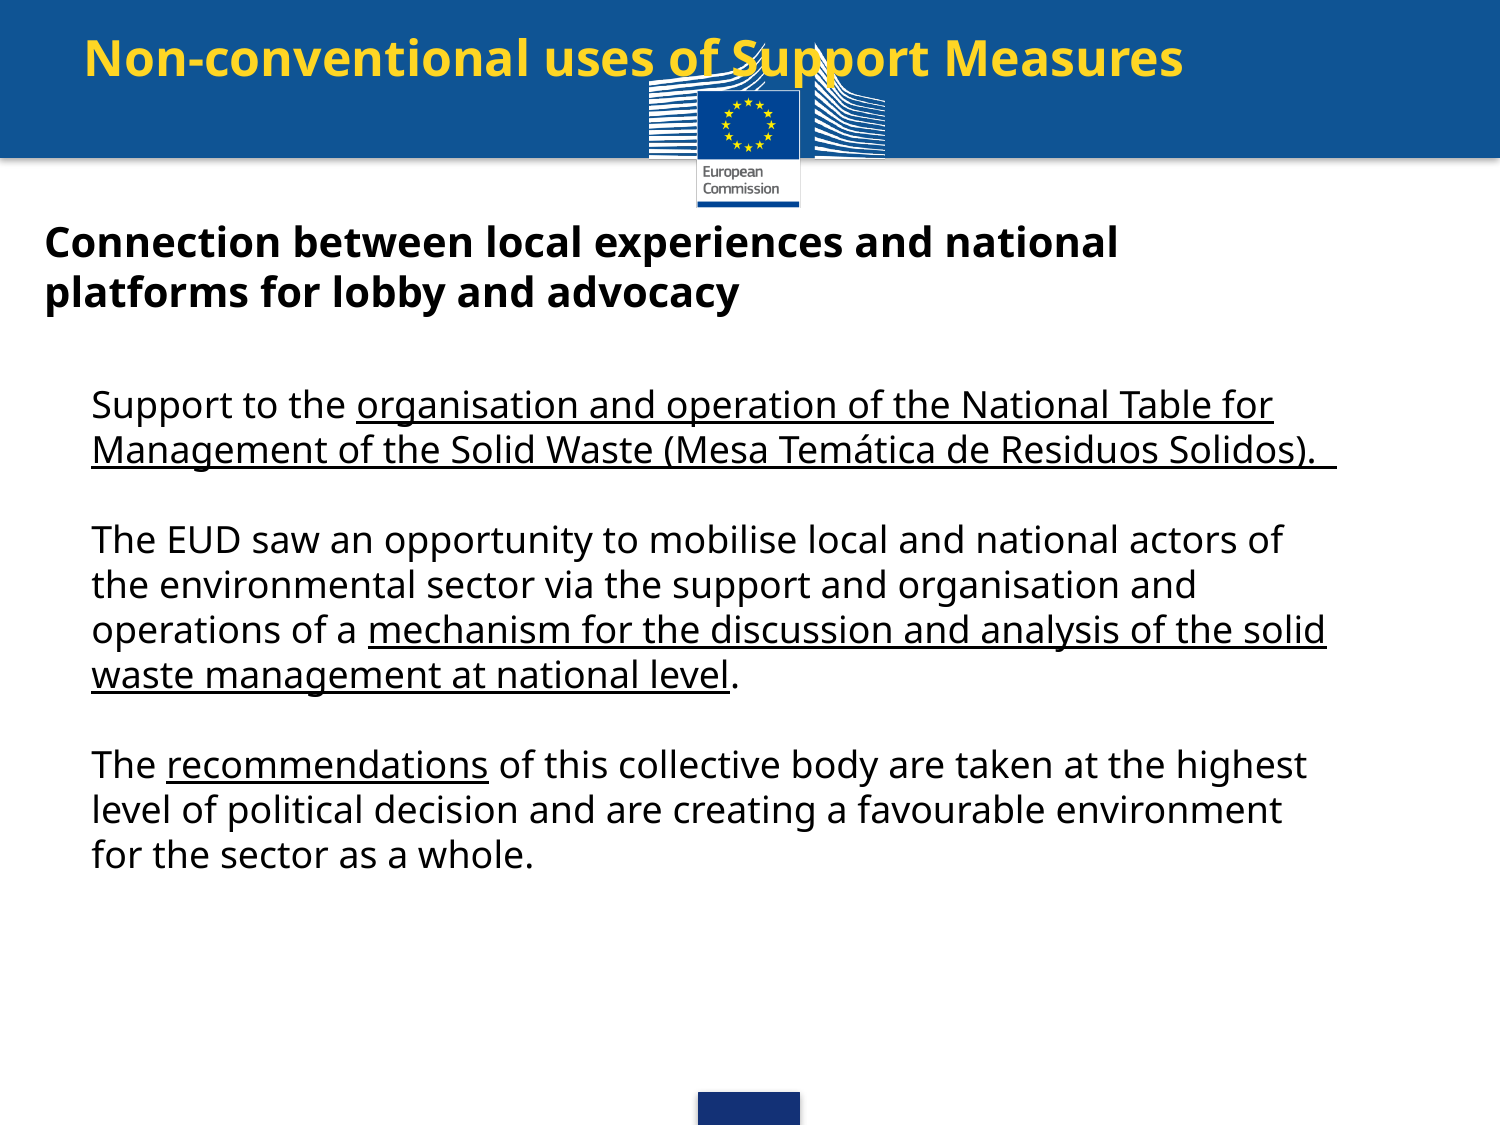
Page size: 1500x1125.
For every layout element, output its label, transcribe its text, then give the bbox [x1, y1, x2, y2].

text_box Support to the organisation and operation of the National Table for Management of the Solid Waste (Mesa Temática de Residuos Solidos). The EUD saw an opportunity to mobilise local and national actors of the environmental sector via the support and organisation and operations of a mechanism for the discussion and analysis of the solid waste management at national level. The recommendations of this collective body are taken at the highest level of political decision and are creating a favourable environment for the sector as a whole. [76, 373, 1353, 884]
text_box Connection between local experiences and national platforms for lobby and advocacy [29, 208, 1294, 323]
text_box Non-conventional uses of Support Measures [69, 19, 1213, 94]
picture [649, 94, 885, 208]
